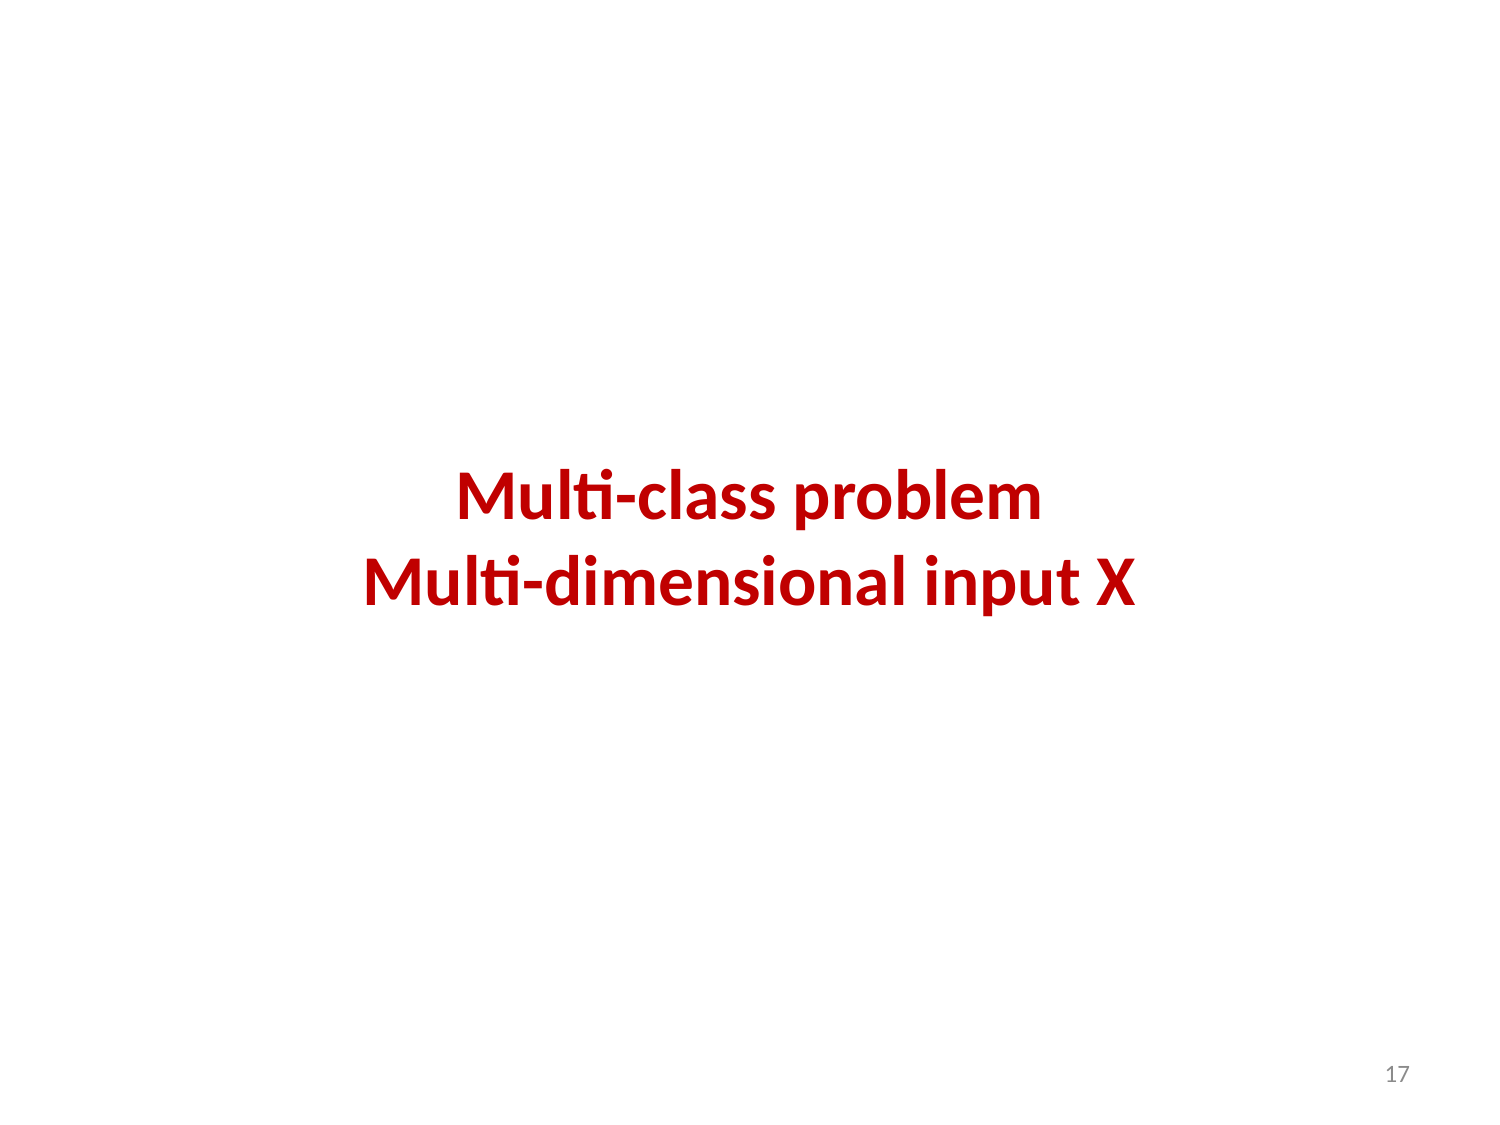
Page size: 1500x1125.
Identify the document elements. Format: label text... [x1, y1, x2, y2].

title Multi-class problem Multi-dimensional input X [75, 440, 1425, 628]
slide_number 17 [1074, 1042, 1425, 1103]
